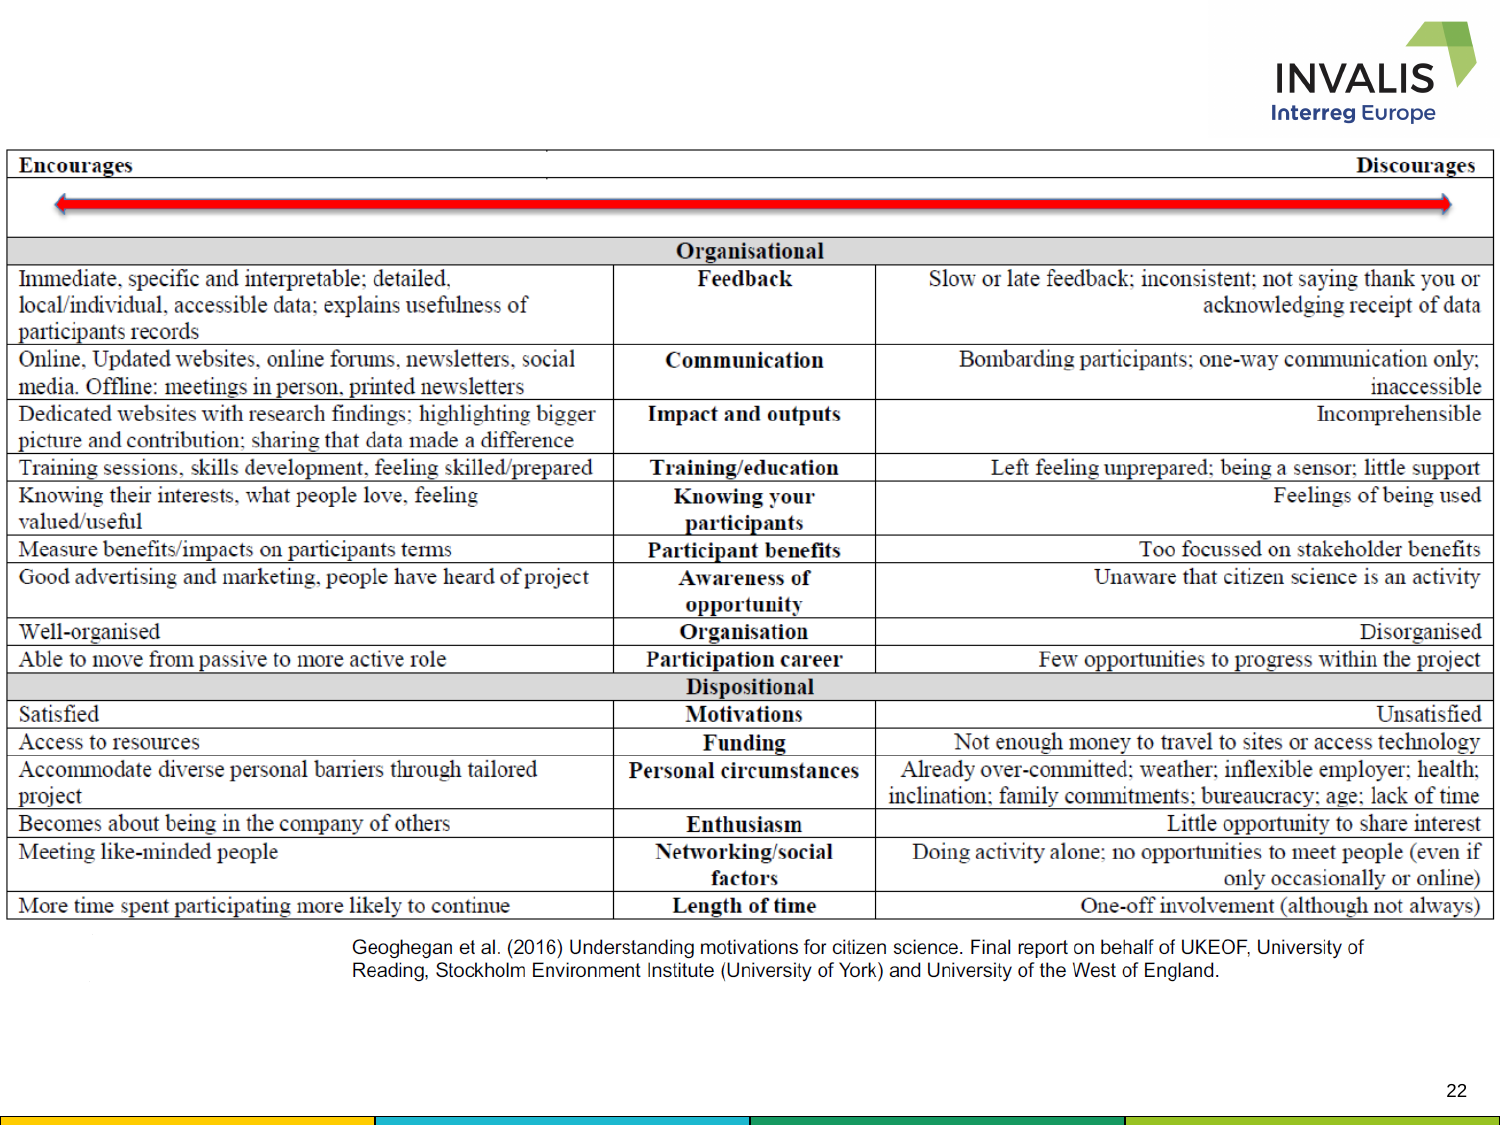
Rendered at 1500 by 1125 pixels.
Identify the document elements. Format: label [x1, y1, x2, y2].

picture [0, 0, 1500, 987]
